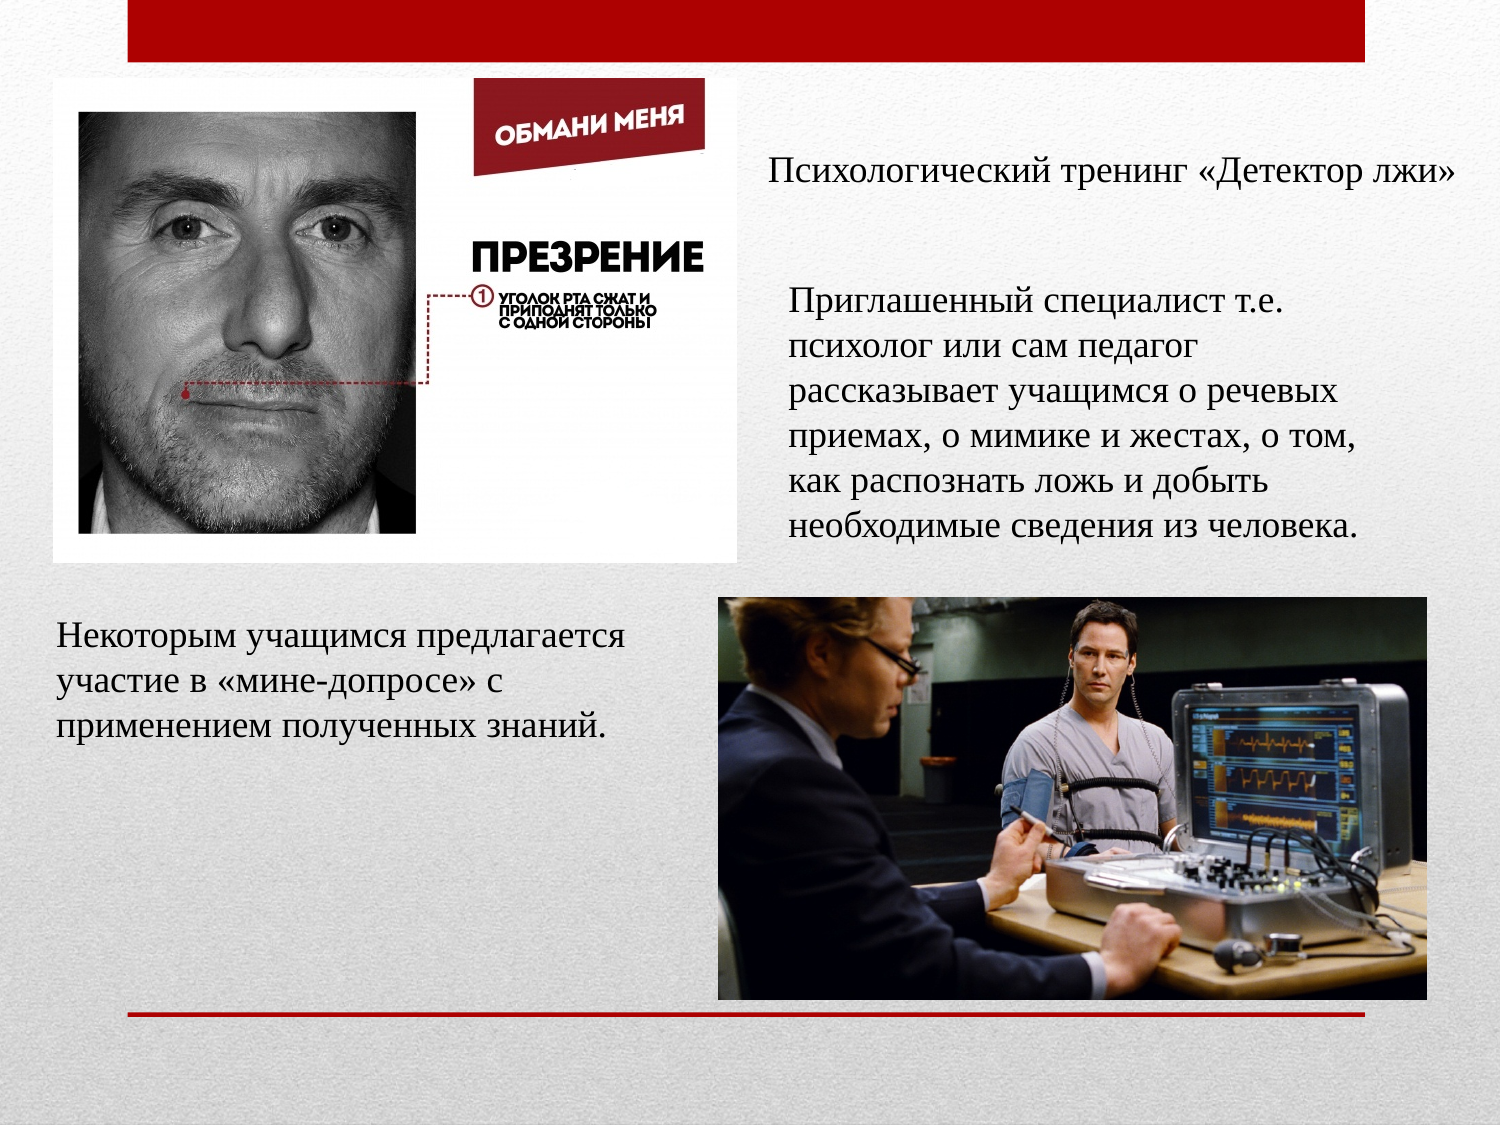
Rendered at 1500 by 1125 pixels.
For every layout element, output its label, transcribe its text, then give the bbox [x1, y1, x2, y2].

text_box Некоторым учащимся предлагается участие в «мине-допросе» с применением полученных знаний. [41, 602, 674, 753]
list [52, 77, 738, 564]
text_box Психологический тренинг «Детектор лжи» [753, 137, 1482, 197]
text_box Приглашенный специалист т.е. психолог или сам педагог рассказывает учащимся о речевых приемах, о мимике и жестах, о том, как распознать ложь и добыть необходимые сведения из человека. [773, 267, 1408, 552]
picture [717, 597, 1428, 1001]
